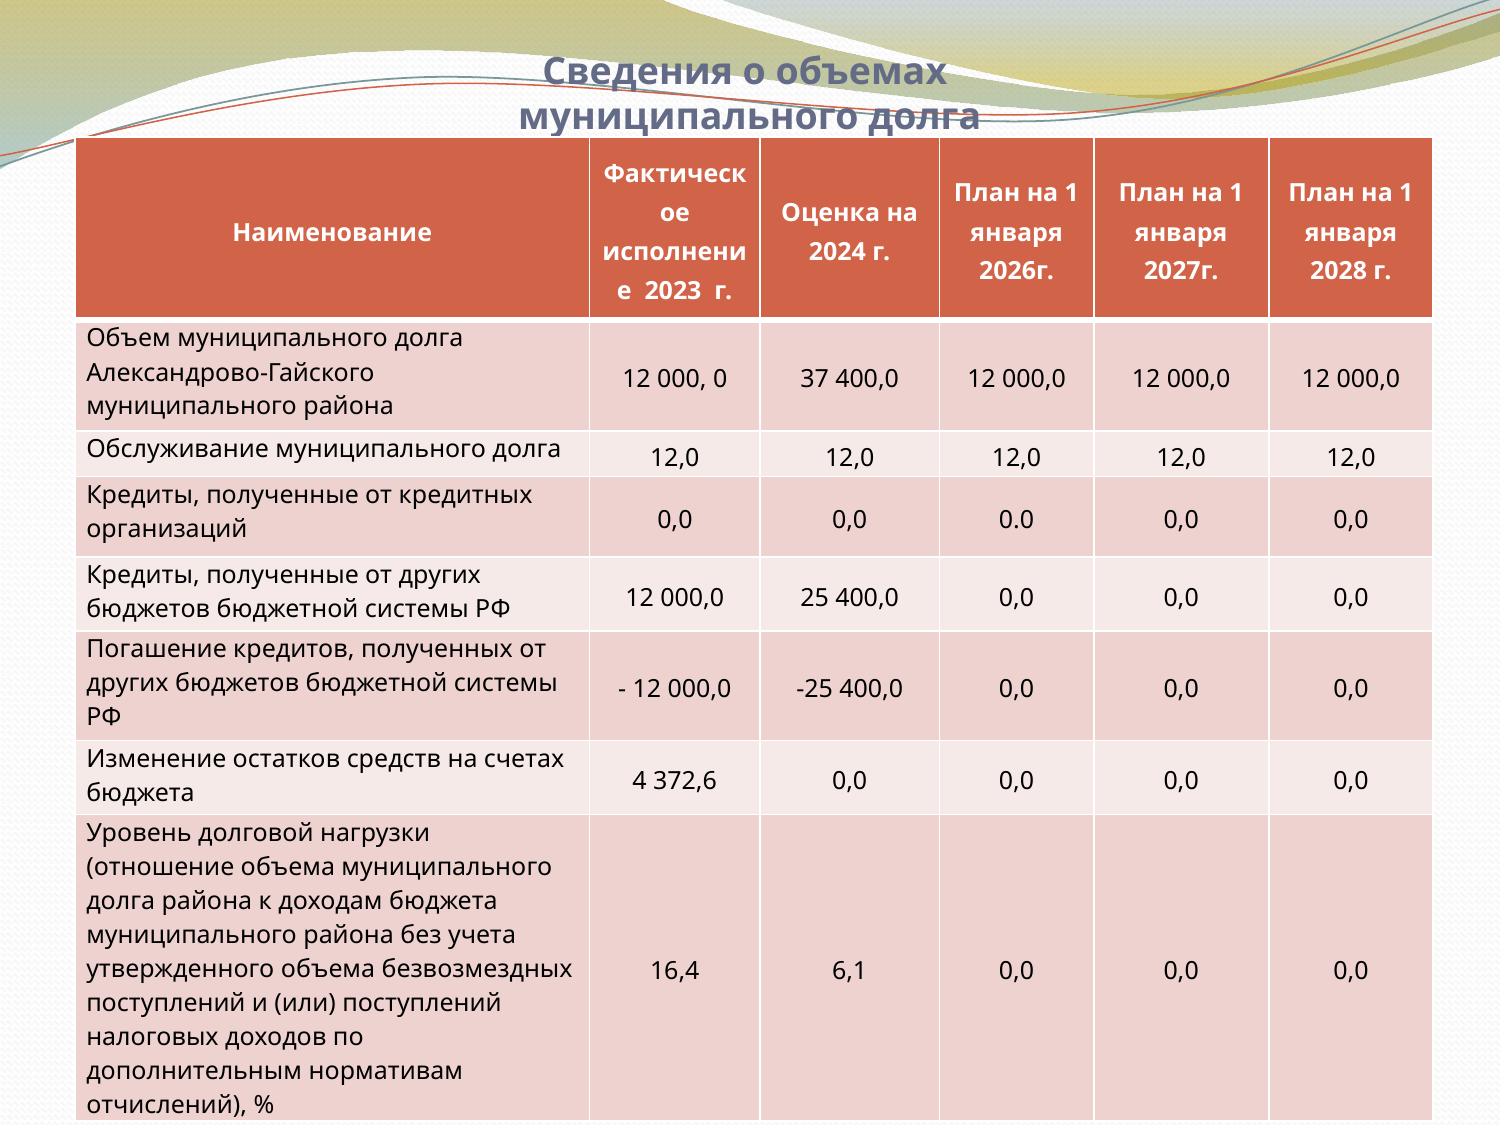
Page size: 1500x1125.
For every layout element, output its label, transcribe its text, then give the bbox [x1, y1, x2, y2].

table_cell 12 000,0 [1270, 323, 1432, 430]
table_cell 4 372,6 [590, 741, 759, 814]
table_cell 12 000,0 [1095, 323, 1268, 430]
table_cell 0,0 [1270, 632, 1432, 740]
table_cell 0,0 [1095, 477, 1268, 556]
table_cell 37 400,0 [761, 323, 939, 430]
table_header План на 1 января 2026г. [940, 138, 1093, 317]
table_cell 0,0 [590, 477, 759, 556]
table_cell 0,0 [1270, 558, 1432, 630]
table_header Оценка на 2024 г. [761, 138, 939, 317]
table_cell 12,0 [590, 432, 759, 476]
table_cell Кредиты, полученные от других бюджетов бюджетной системы РФ [76, 558, 589, 630]
table_cell 12,0 [1270, 432, 1432, 476]
table_cell 12,0 [1095, 432, 1268, 476]
table_header Наименование [76, 138, 589, 317]
table_cell 0,0 [1095, 815, 1268, 1120]
table_cell -25 400,0 [761, 632, 939, 740]
table_cell 0,0 [1270, 477, 1432, 556]
table_cell 0,0 [940, 815, 1093, 1120]
table_cell Изменение остатков средств на счетах бюджета [76, 741, 589, 814]
table_cell 0,0 [940, 558, 1093, 630]
table_cell Уровень долговой нагрузки (отношение объема муниципального долга района к доходам бюджета муниципального района без учета утвержденного объема безвозмездных поступлений и (или) поступлений налоговых доходов по дополнительным нормативам отчислений), % [76, 815, 589, 1120]
table_cell 0,0 [940, 741, 1093, 814]
table_cell Погашение кредитов, полученных от других бюджетов бюджетной системы РФ [76, 632, 589, 740]
table_cell 0,0 [1270, 815, 1432, 1120]
table_cell 6,1 [761, 815, 939, 1120]
table_cell Объем муниципального долга Александрово-Гайского муниципального района [76, 323, 589, 430]
table_cell 16,4 [590, 815, 759, 1120]
table_header План на 1 января 2028 г. [1270, 138, 1432, 317]
title Сведения о объемах муниципального долга [75, 30, 1425, 136]
table_cell Кредиты, полученные от кредитных организаций [76, 477, 589, 556]
table_cell 0,0 [761, 477, 939, 556]
table_cell 0,0 [1270, 741, 1432, 814]
table_header План на 1 января 2027г. [1095, 138, 1268, 317]
table_cell 12,0 [940, 432, 1093, 476]
table_cell 12,0 [761, 432, 939, 476]
table_header Фактическое исполнение 2023 г. [590, 138, 759, 317]
table_cell Обслуживание муниципального долга [76, 432, 589, 476]
table_cell - 12 000,0 [590, 632, 759, 740]
table_cell 0,0 [1095, 741, 1268, 814]
table_cell 12 000,0 [590, 558, 759, 630]
table_cell 0,0 [940, 632, 1093, 740]
table_cell 0,0 [1095, 632, 1268, 740]
table_cell 12 000,0 [940, 323, 1093, 430]
table_cell 12 000, 0 [590, 323, 759, 430]
table_cell 0.0 [940, 477, 1093, 556]
table_cell 0,0 [1095, 558, 1268, 630]
table_cell 25 400,0 [761, 558, 939, 630]
table_cell 0,0 [761, 741, 939, 814]
